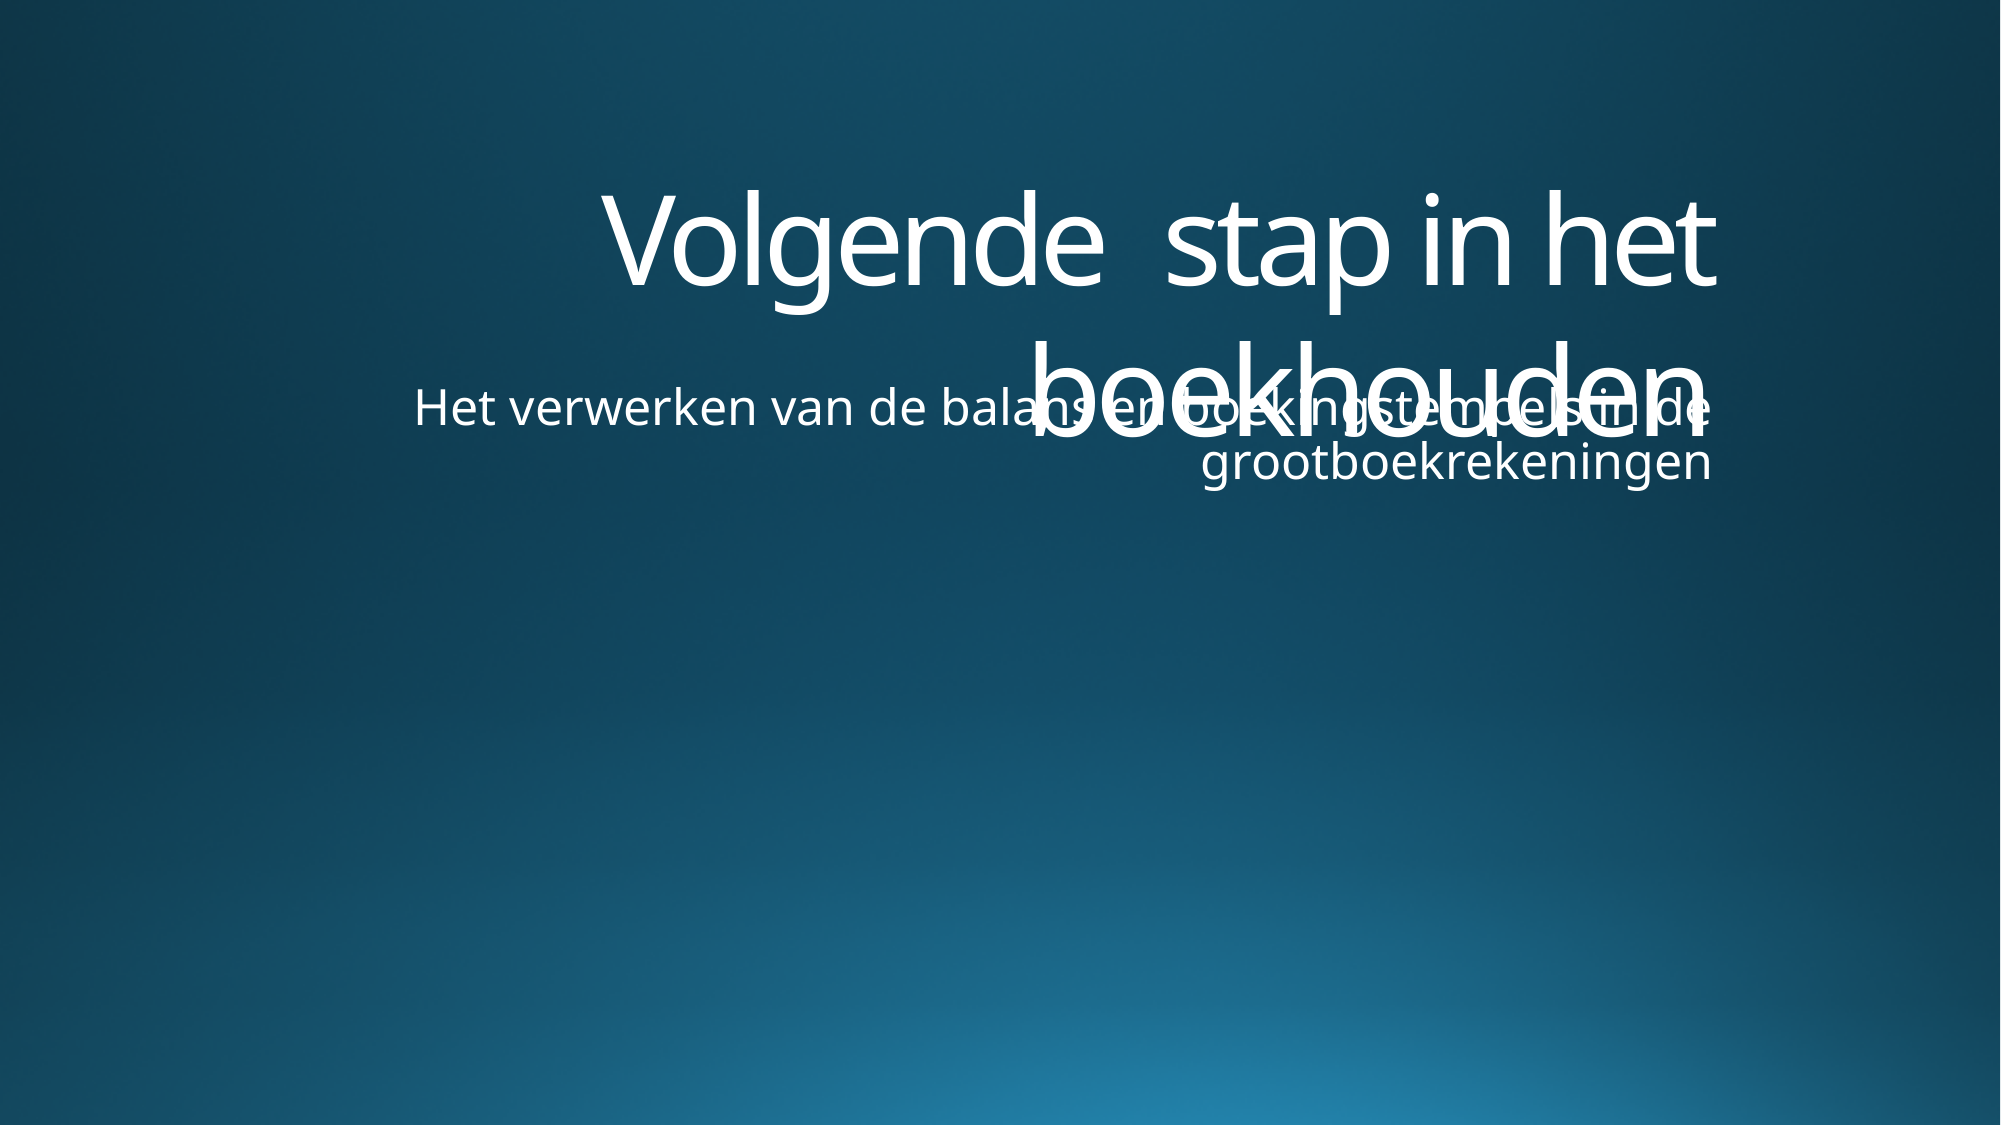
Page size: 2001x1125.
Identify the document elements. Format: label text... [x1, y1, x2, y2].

picture [0, 0, 2001, 1125]
subtitle Het verwerken van de balans en boekingstempels in de grootboekrekeningen [228, 374, 1729, 499]
title Volgende stap in het boekhouden [228, 105, 1729, 374]
